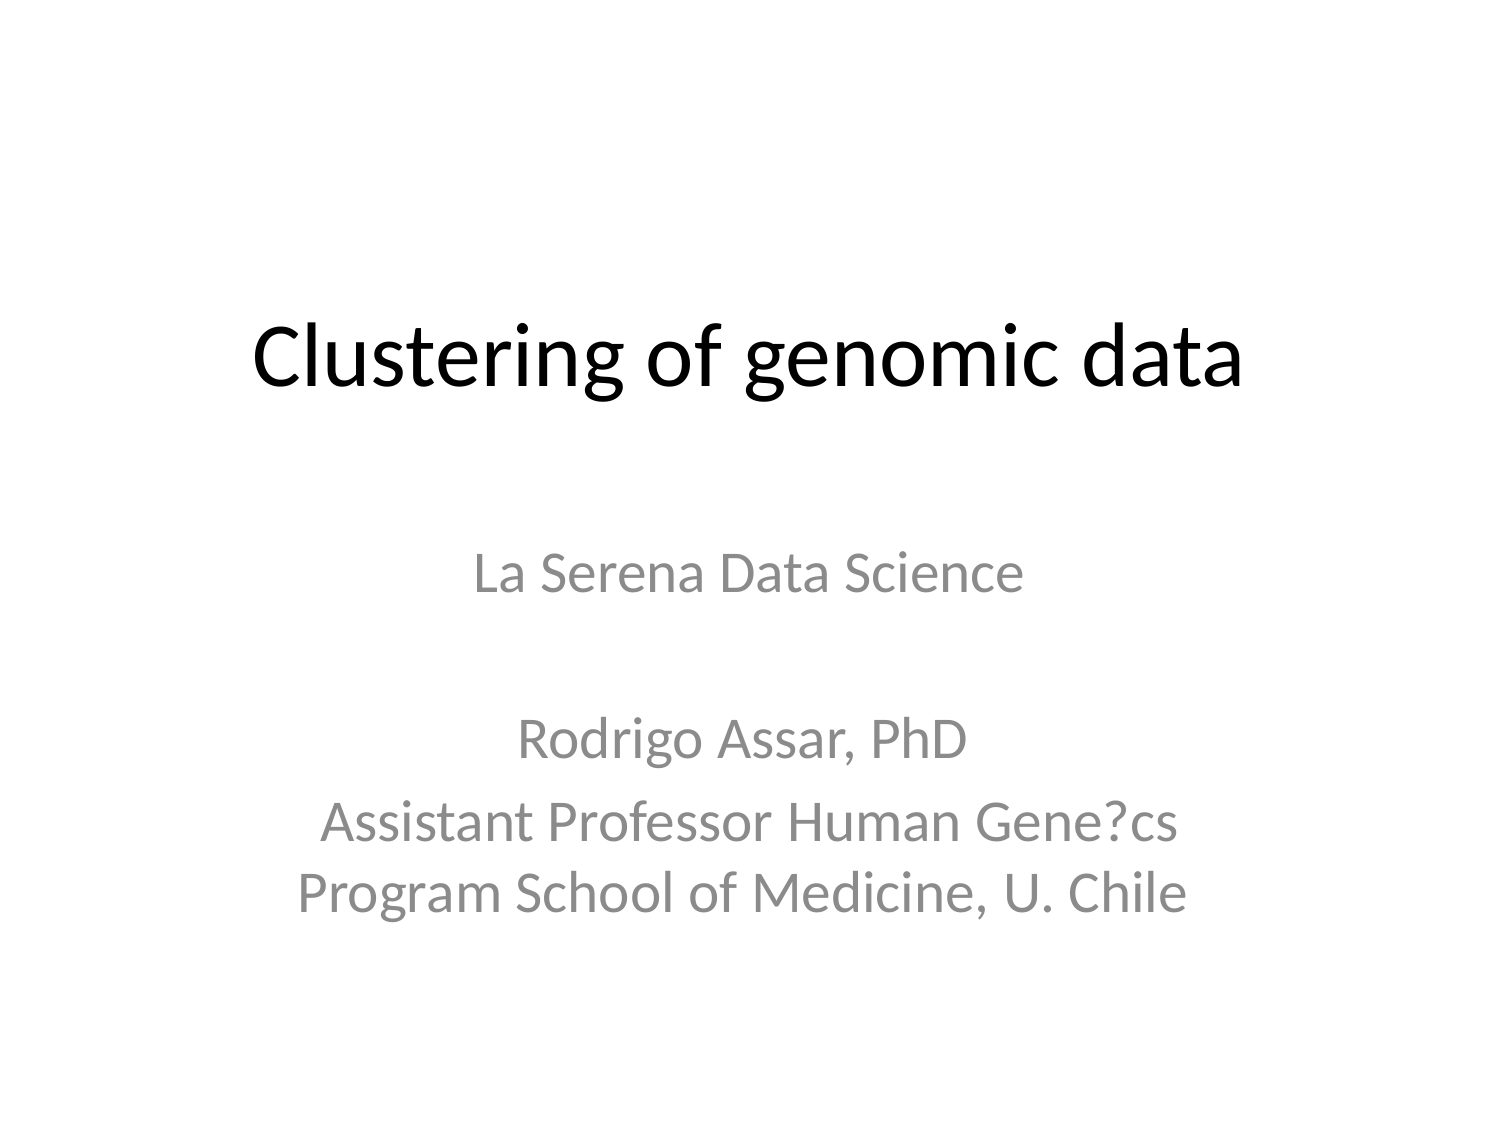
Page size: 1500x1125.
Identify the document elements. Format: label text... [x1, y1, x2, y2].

subtitle La Serena Data Science Rodrigo Assar, PhD Assistant Professor Human Gene?cs Program School of Medicine, U. Chile [225, 525, 1275, 934]
title Clustering of genomic data [112, 228, 1388, 470]
